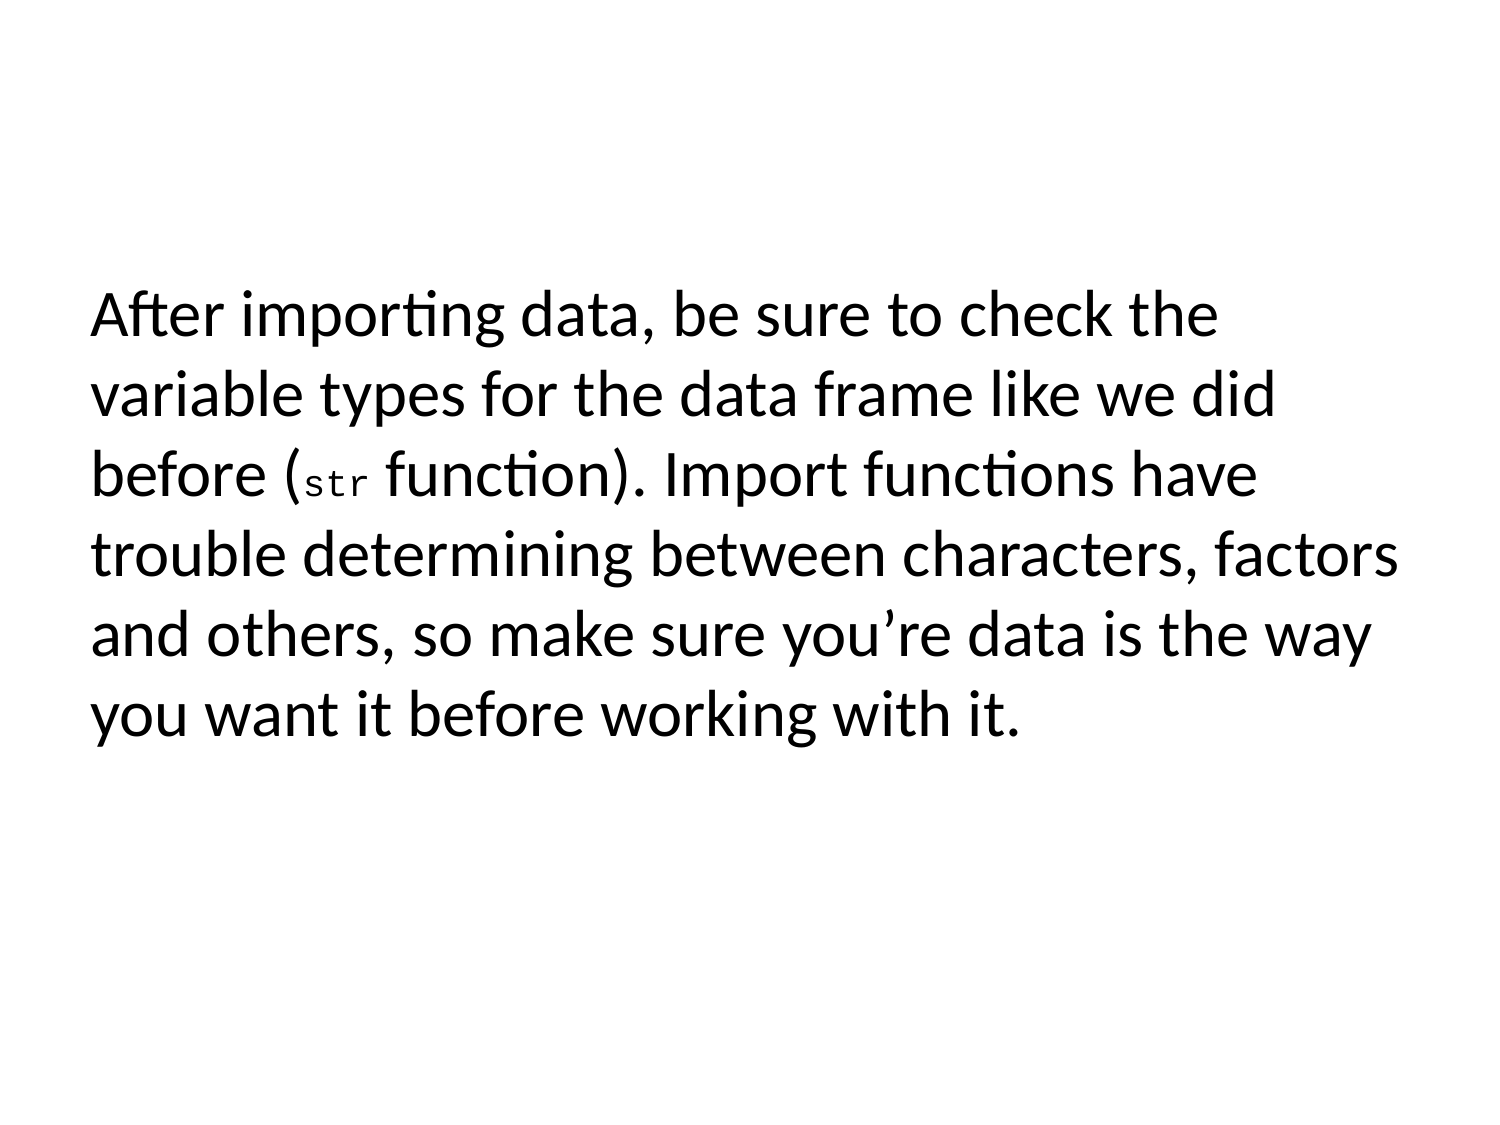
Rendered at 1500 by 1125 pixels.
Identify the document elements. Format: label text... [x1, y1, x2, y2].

list After importing data, be sure to check the variable types for the data frame like we did before (str function). Import functions have trouble determining between characters, factors and others, so make sure you’re data is the way you want it before working with it. [75, 262, 1425, 1005]
